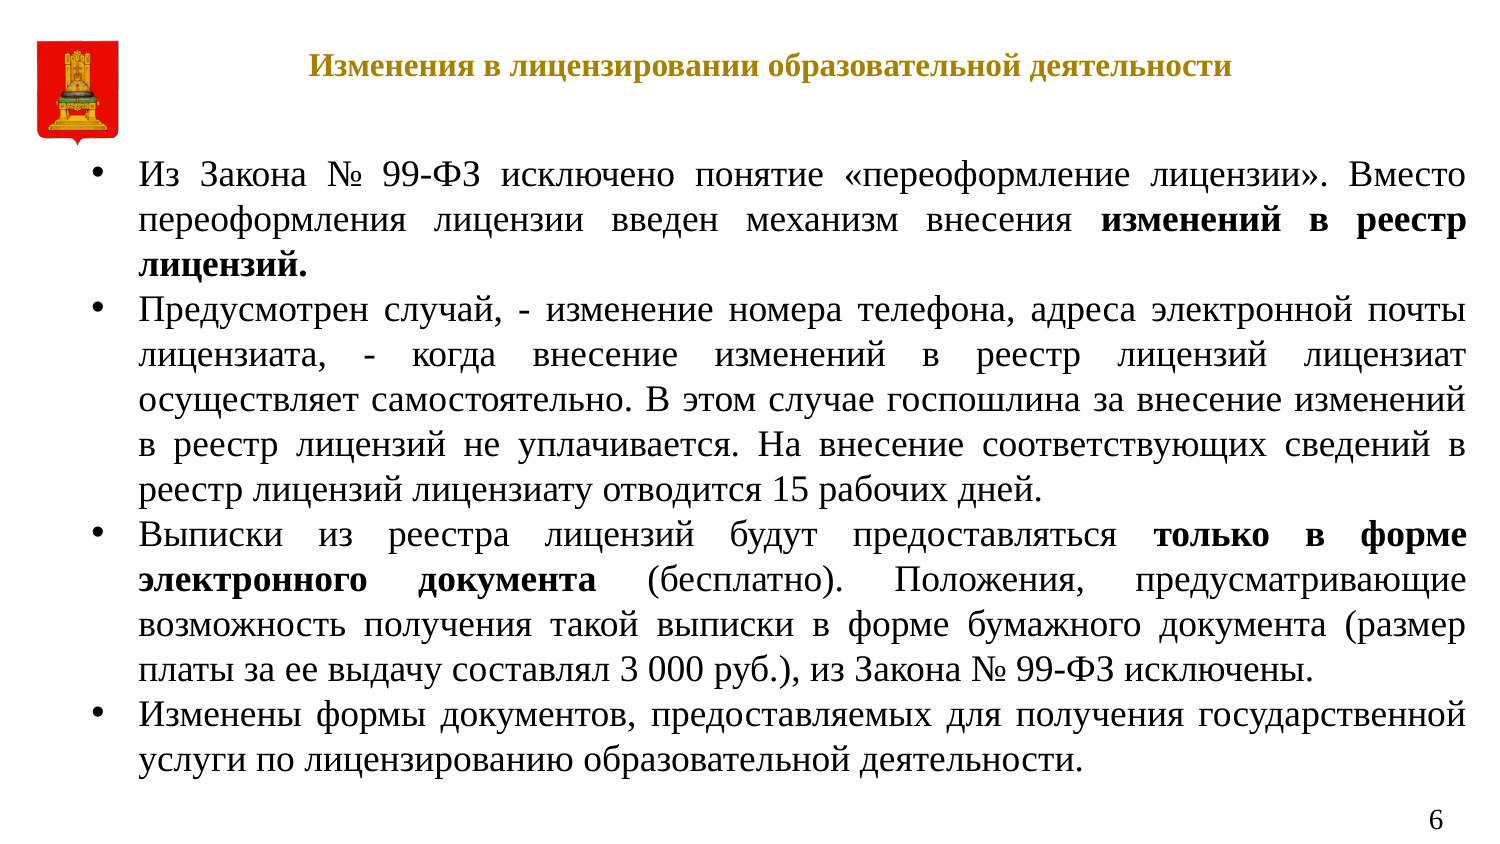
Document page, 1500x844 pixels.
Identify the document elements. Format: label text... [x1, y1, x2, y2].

title Изменения в лицензировании образовательной деятельности [126, 35, 1419, 92]
picture [34, 34, 125, 151]
text_box Из Закона № 99-ФЗ исключено понятие «переоформление лицензии». Вместо переоформления лицензии введен механизм внесения изменений в реестр лицензий. Предусмотрен случай, - изменение номера телефона, адреса электронной почты лицензиата, - когда внесение изменений в реестр лицензий лицензиат осуществляет самостоятельно. В этом случае госпошлина за внесение изменений в реестр лицензий не уплачивается. На внесение соответствующих сведений в реестр лицензий лицензиату отводится 15 рабочих дней. Выписки из реестра лицензий будут предоставляться только в форме электронного документа (бесплатно). Положения, предусматривающие возможность получения такой выписки в форме бумажного документа (размер платы за ее выдачу составлял 3 000 руб.), из Закона № 99-ФЗ исключены. Изменены формы документов, предоставляемых для получения государственной услуги по лицензированию образовательной деятельности. [76, 141, 1483, 787]
slide_number 6 [1411, 799, 1459, 837]
